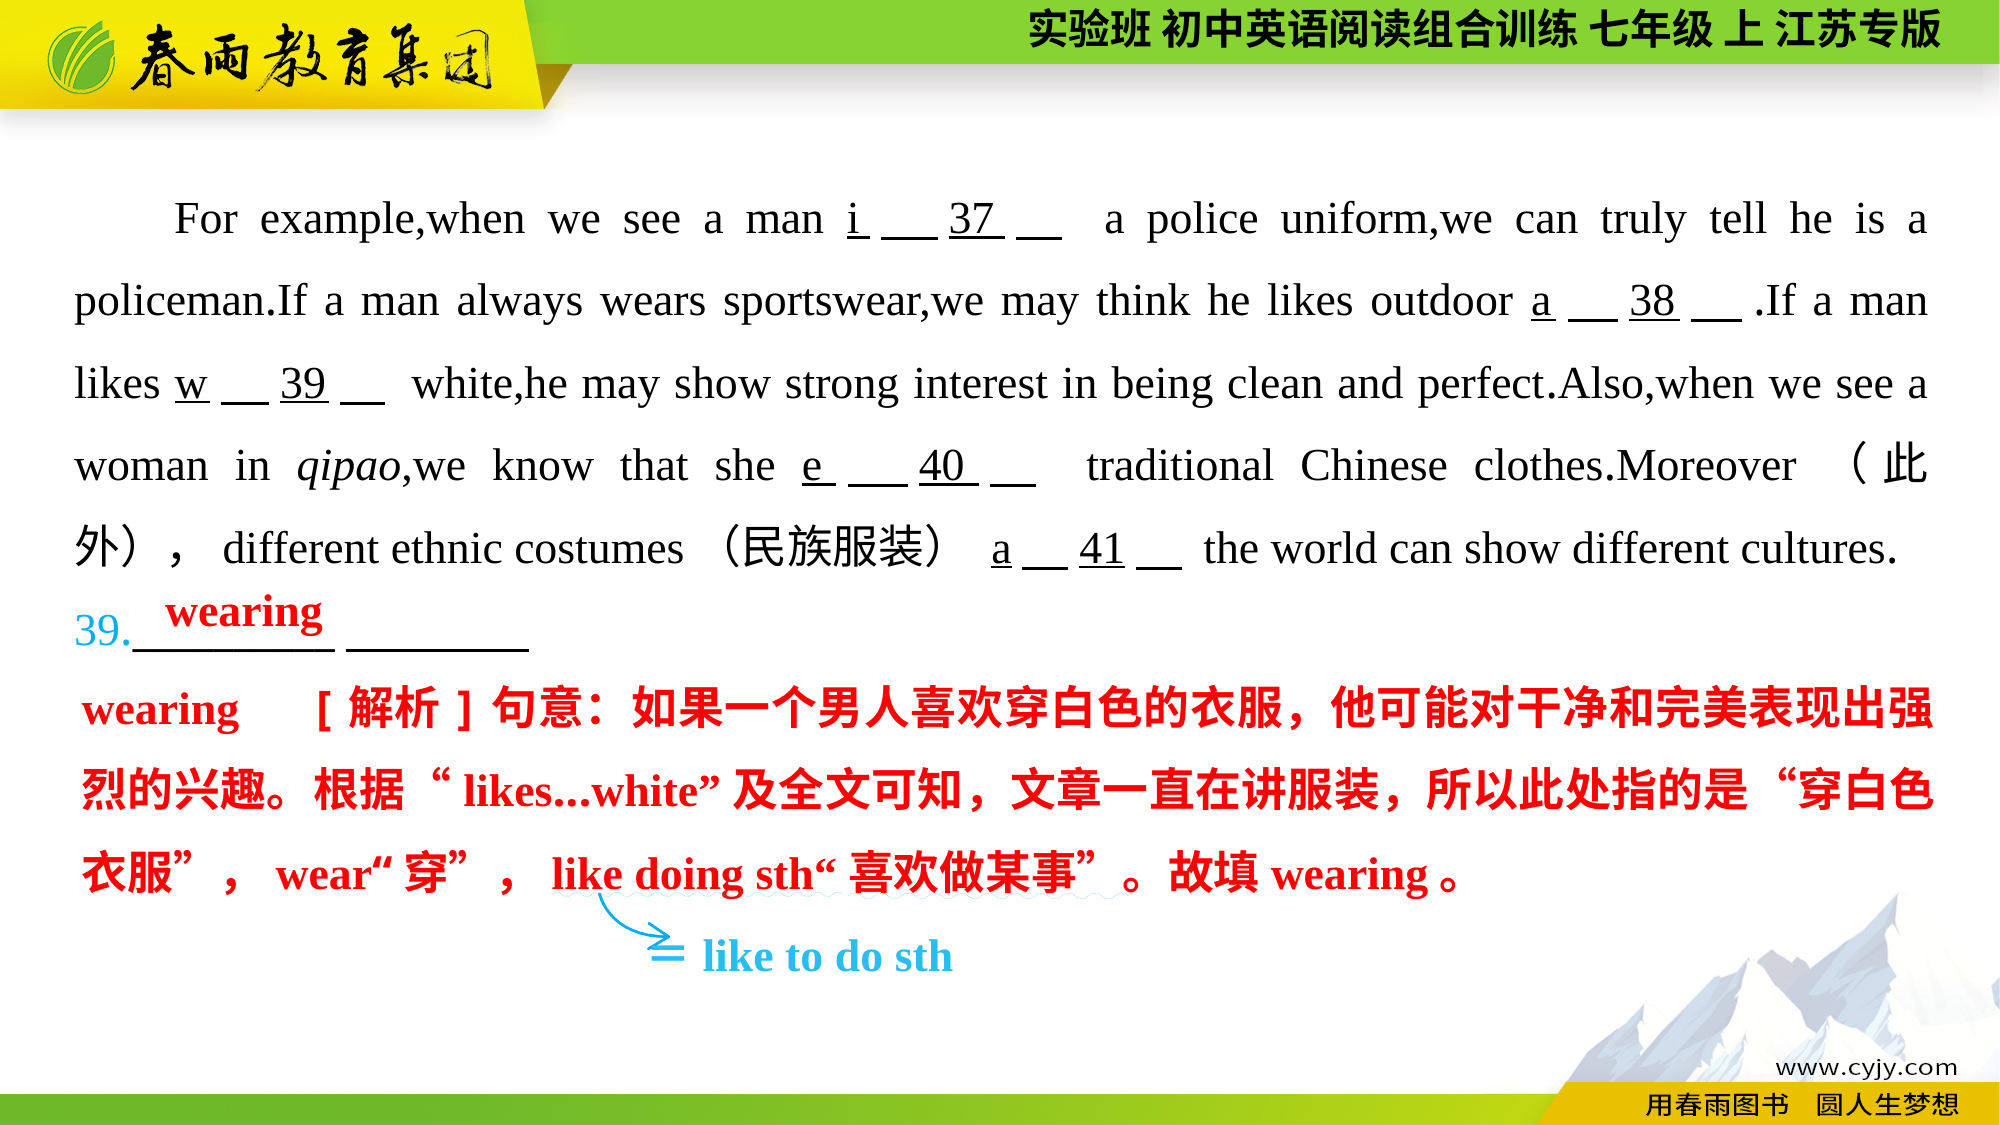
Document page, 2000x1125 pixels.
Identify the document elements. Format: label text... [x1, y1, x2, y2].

text_box wearing [解析]句意：如果一个男人喜欢穿白色的衣服，他可能对干净和完美表现出强烈的兴趣。根据“likes...white”及全文可知，文章一直在讲服装，所以此处指的是“穿白色衣服”，wear“穿”，like doing sth“喜欢做某事”。故填wearing。 ＝like to do sth [66, 643, 1951, 989]
list For example,when we see a man i 37 a police uniform,we can truly tell he is a policeman.If a man always wears sportswear,we may think he likes outdoor a 38 .If a man likes w 39 white,he may show strong interest in being clean and perfect.Also,when we see a woman in qipao,we know that she e 40 traditional Chinese clothes.Moreover（此外），different ethnic costumes（民族服装） a 41 the world can show different cultures. 39.__________ [59, 152, 1944, 668]
picture [0, 0, 2000, 1125]
text_box wearing [150, 572, 338, 643]
